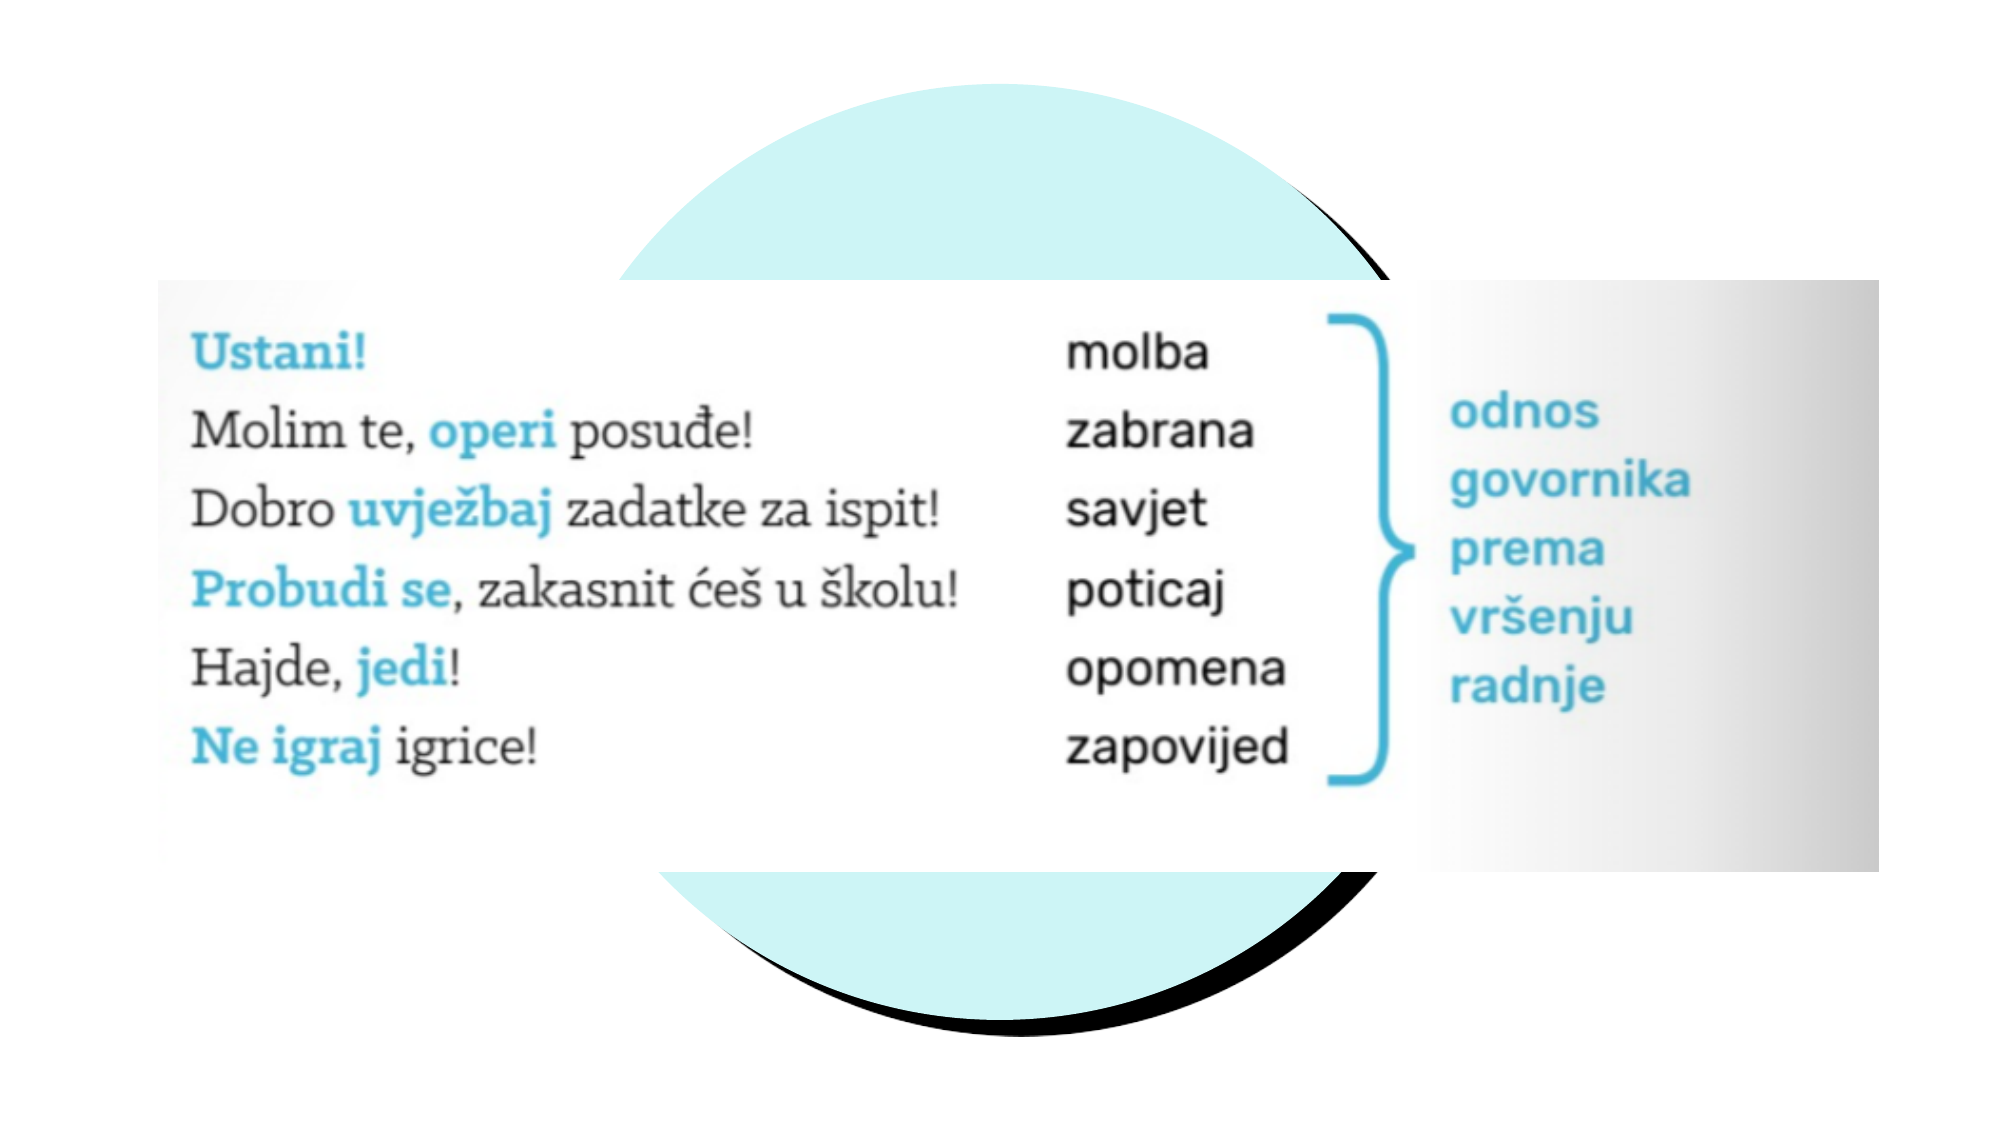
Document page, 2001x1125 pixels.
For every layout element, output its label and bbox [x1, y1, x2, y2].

picture [158, 280, 1879, 872]
